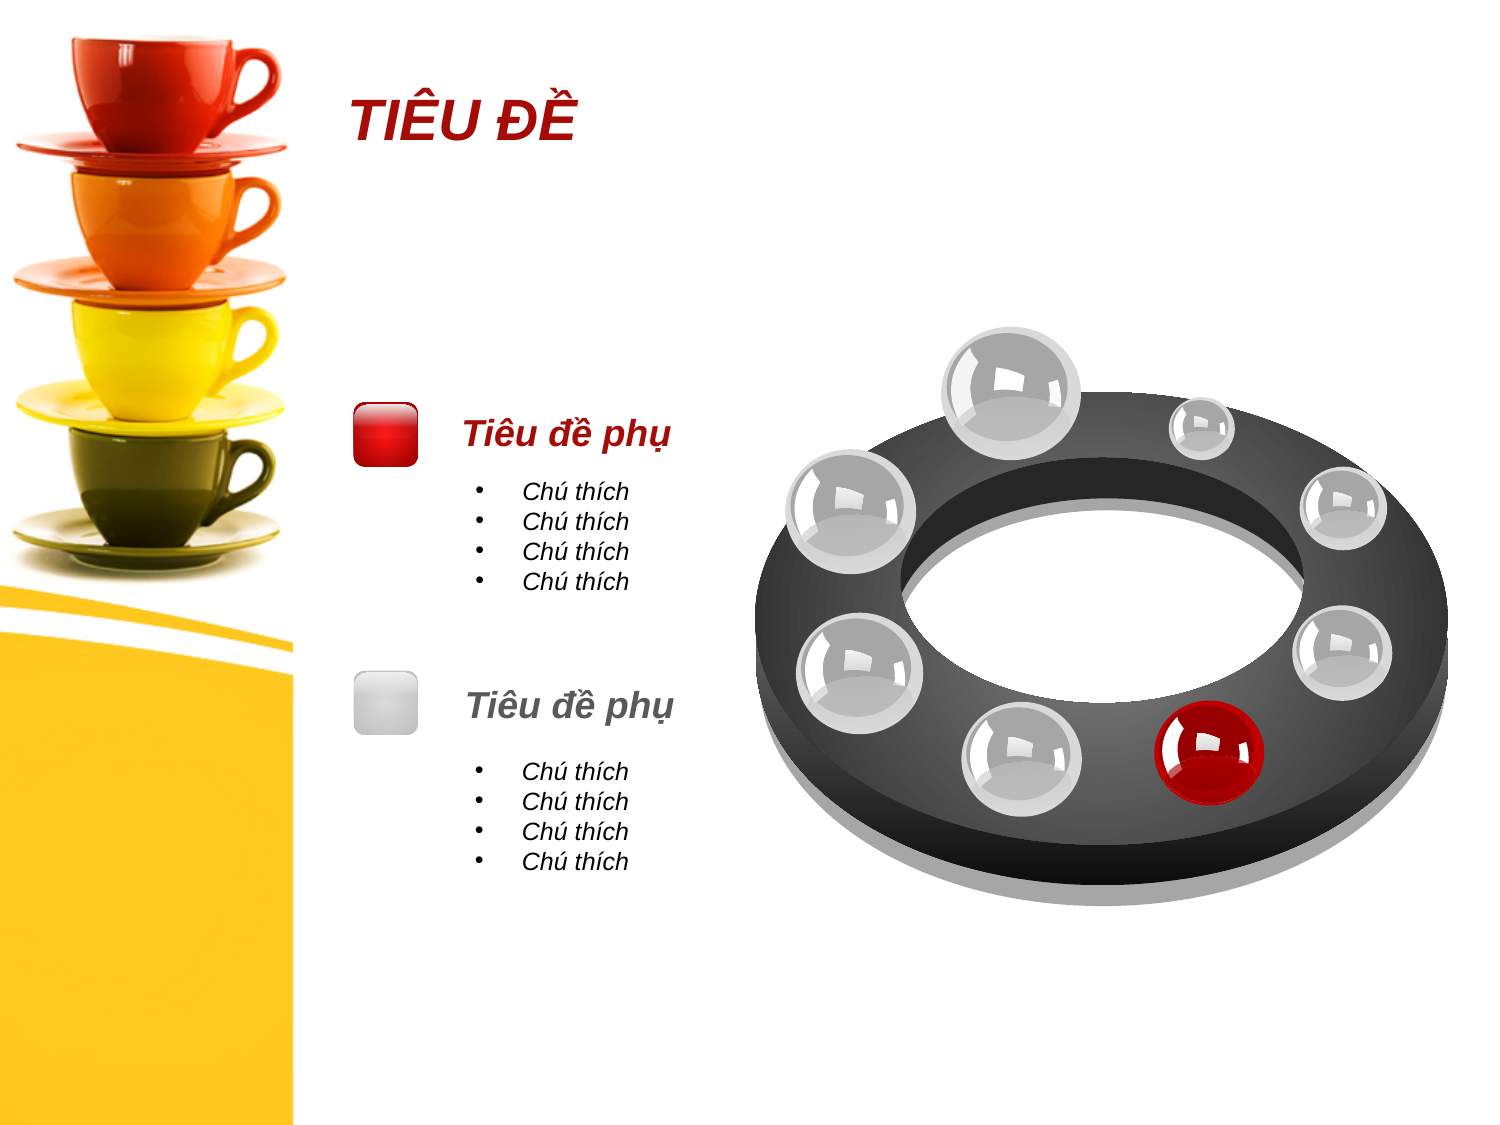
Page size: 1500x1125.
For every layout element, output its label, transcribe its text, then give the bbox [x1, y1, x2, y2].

picture [0, 0, 1500, 1125]
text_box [353, 670, 778, 885]
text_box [353, 401, 764, 605]
text_box TIÊU ĐỀ [332, 75, 609, 160]
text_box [754, 326, 1449, 907]
